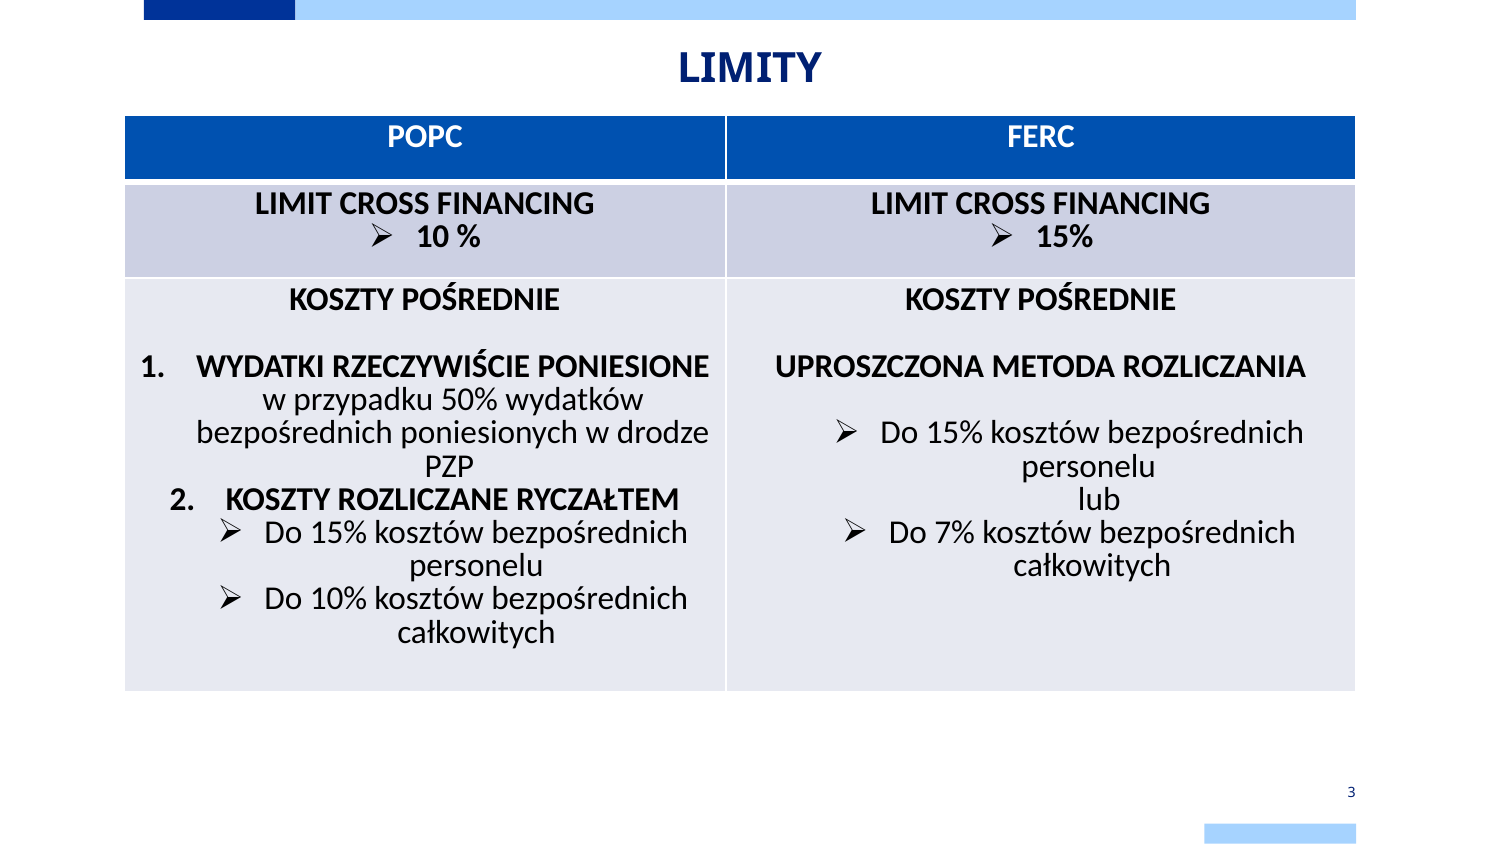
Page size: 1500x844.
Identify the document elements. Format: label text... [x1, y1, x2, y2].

table_cell LIMIT CROSS FINANCING 15% [727, 185, 1355, 277]
table_cell KOSZTY POŚREDNIE UPROSZCZONA METODA ROZLICZANIA Do 15% kosztów bezpośrednich personelu lub Do 7% kosztów bezpośrednich całkowitych [727, 279, 1355, 691]
title LIMITY [143, 40, 1357, 114]
table_cell LIMIT CROSS FINANCING 10 % [125, 185, 725, 277]
table_header POPC [125, 116, 725, 179]
slide_number 3 [1204, 783, 1356, 804]
table_header FERC [727, 116, 1355, 179]
table_cell KOSZTY POŚREDNIE WYDATKI RZECZYWIŚCIE PONIESIONE w przypadku 50% wydatków bezpośrednich poniesionych w drodze PZP KOSZTY ROZLICZANE RYCZAŁTEM Do 15% kosztów bezpośrednich personelu Do 10% kosztów bezpośrednich całkowitych [125, 279, 725, 691]
